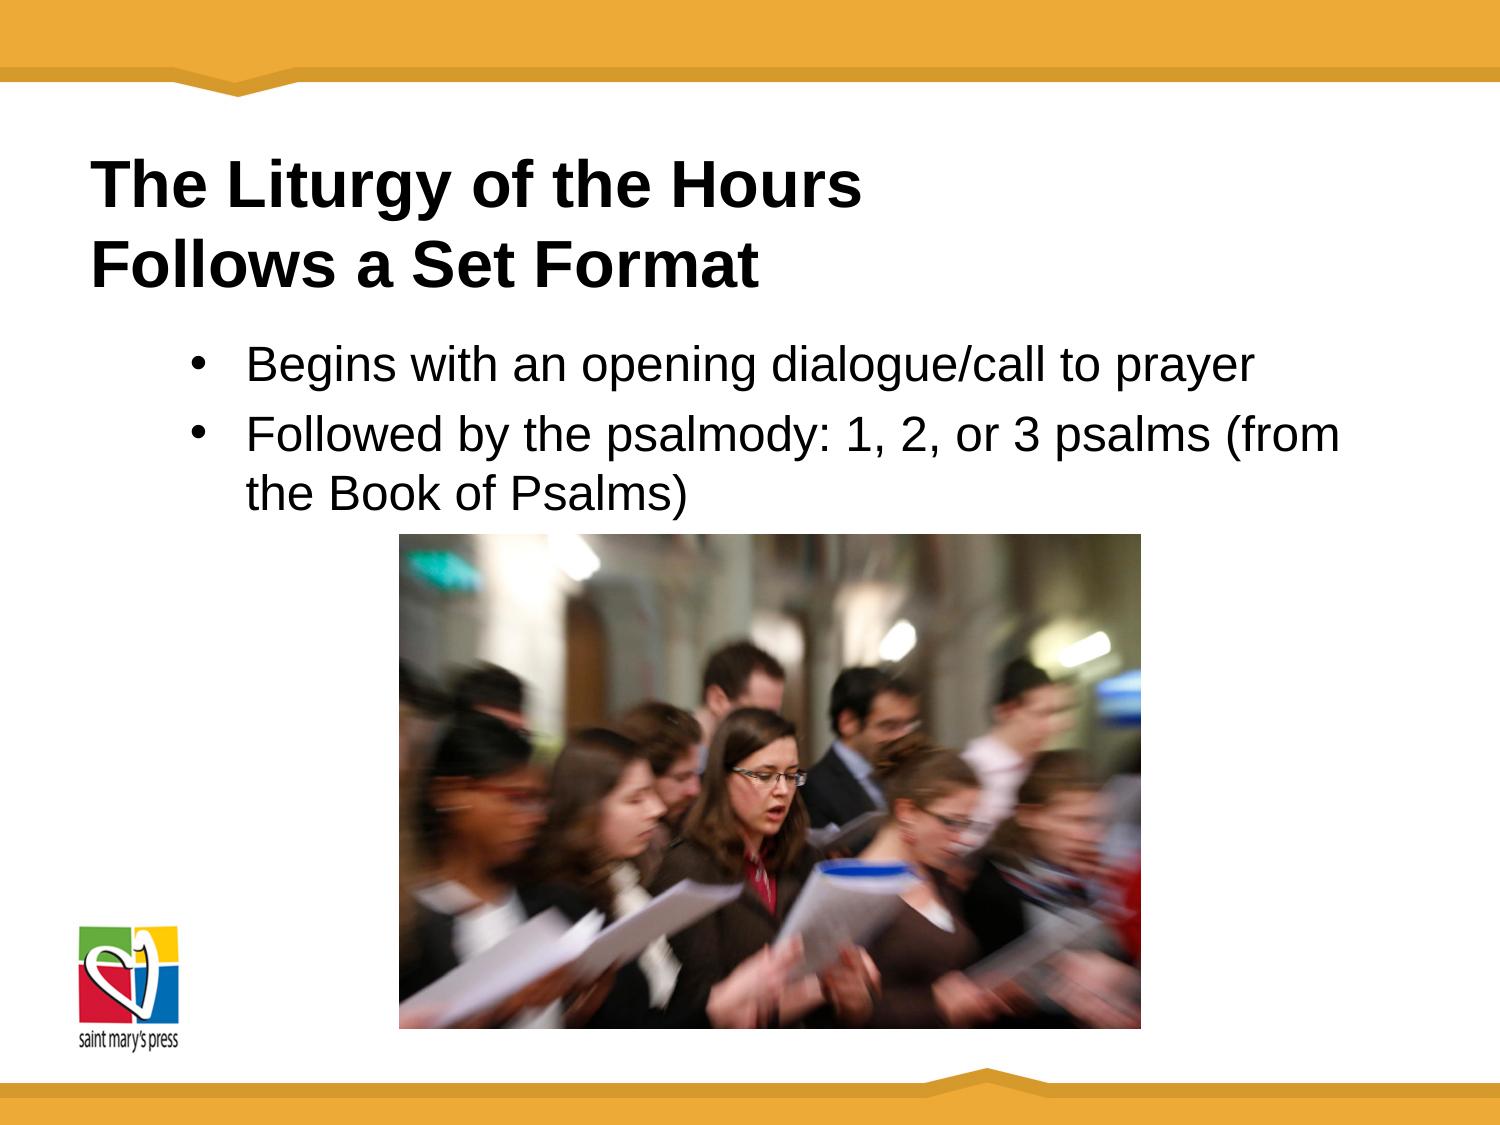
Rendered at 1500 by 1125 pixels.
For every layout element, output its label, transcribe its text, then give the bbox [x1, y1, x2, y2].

title The Liturgy of the Hours Follows a Set Format [75, 149, 1425, 292]
list Begins with an opening dialogue/call to prayer Followed by the psalmody: 1, 2, or 3 psalms (from the Book of Psalms) [174, 324, 1413, 530]
picture [0, 0, 1500, 1125]
